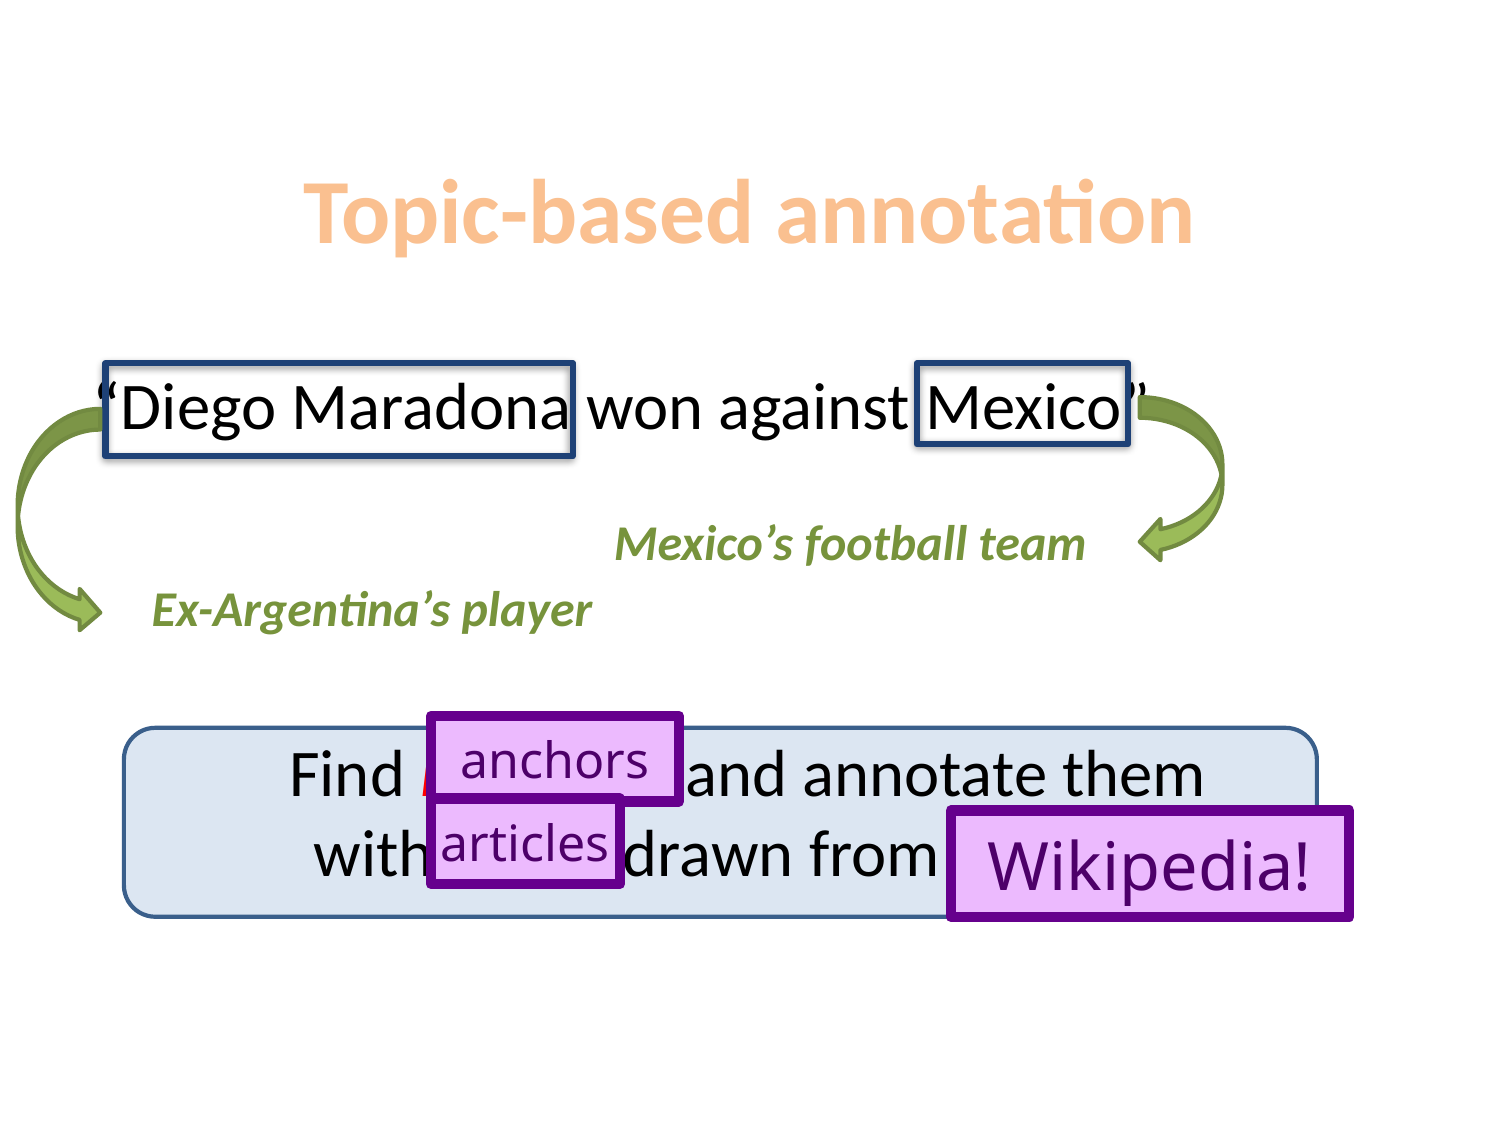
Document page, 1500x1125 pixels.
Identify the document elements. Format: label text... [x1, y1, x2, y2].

text_box [123, 897, 1297, 919]
text_box anchors [430, 715, 679, 802]
text_box [916, 363, 1129, 395]
text_box [105, 363, 573, 407]
text_box Find mentions and annotate them with topics drawn from a catalog [98, 722, 1412, 897]
text_box Wikipedia! [950, 810, 1350, 917]
list “Diego Maradona won against Mexico” [75, 262, 1300, 727]
text_box articles [430, 798, 620, 884]
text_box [0, 408, 751, 646]
title A new approach: Topic-based annotation [75, 45, 1425, 258]
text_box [513, 396, 1223, 580]
